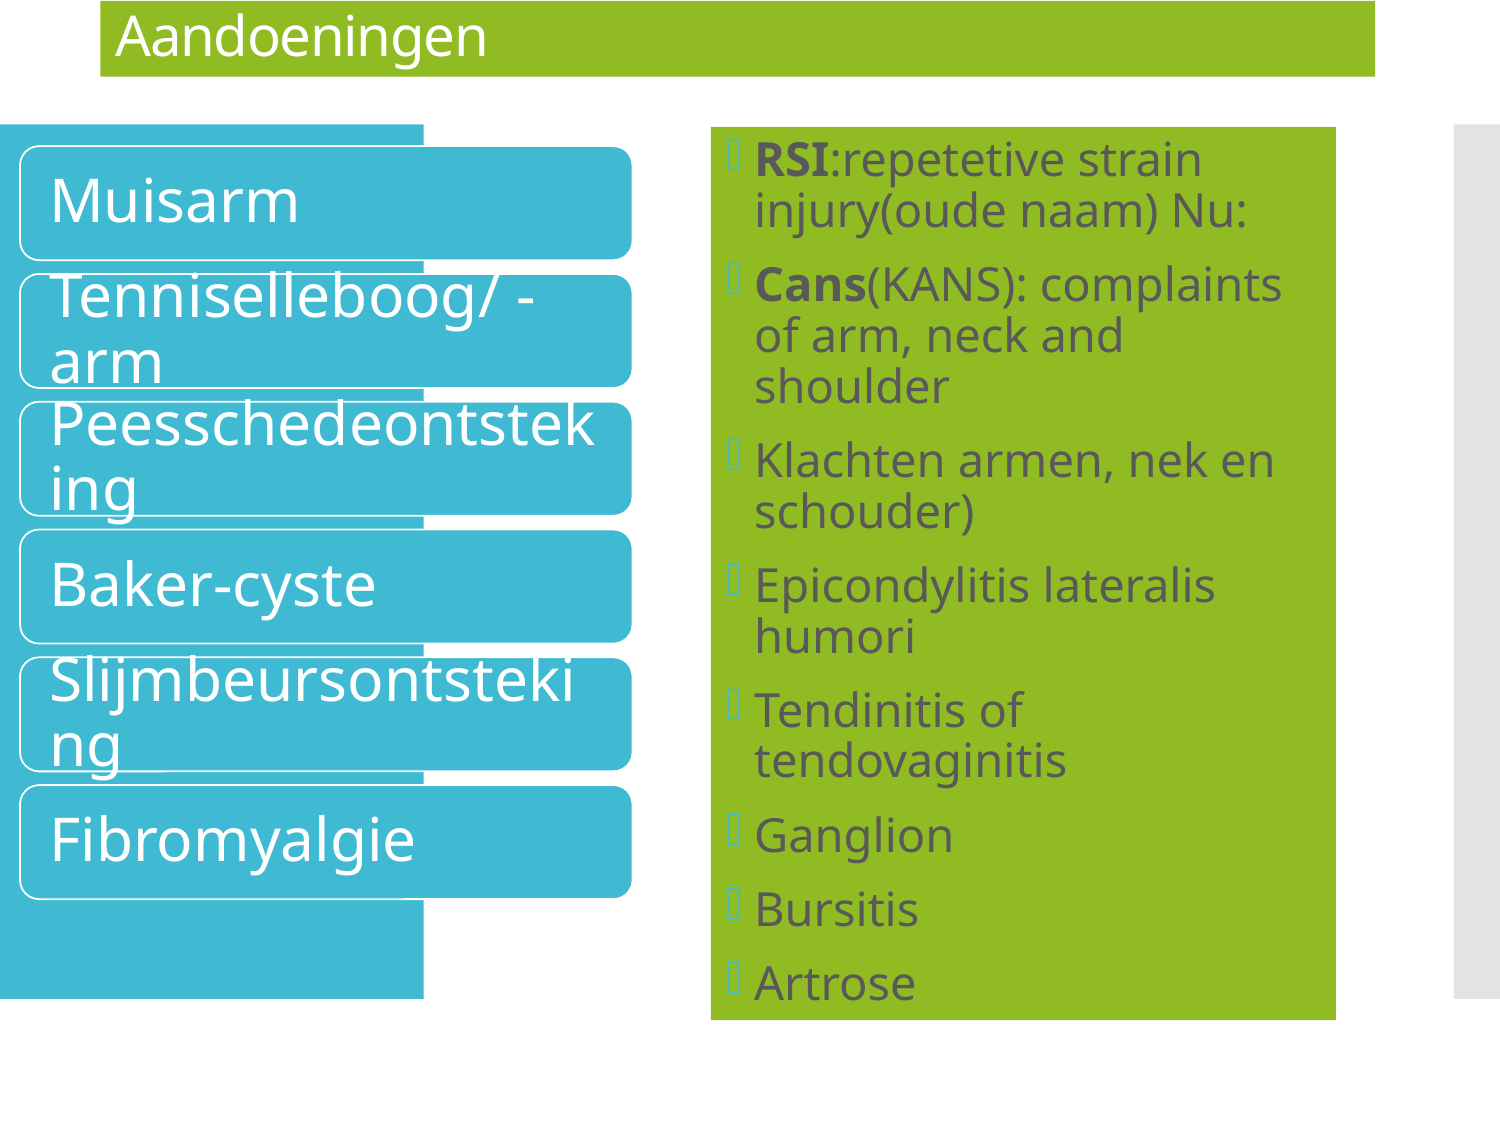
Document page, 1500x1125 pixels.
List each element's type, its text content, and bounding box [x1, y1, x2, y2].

title Aandoeningen [100, 0, 1376, 77]
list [19, 38, 633, 1007]
list RSI:repetetive strain injury(oude naam) Nu: Cans(KANS): complaints of arm, neck and shoulder Klachten armen, nek en schouder) Epicondylitis lateralis humori Tendinitis of tendovaginitis Ganglion Bursitis Artrose [710, 126, 1336, 1021]
